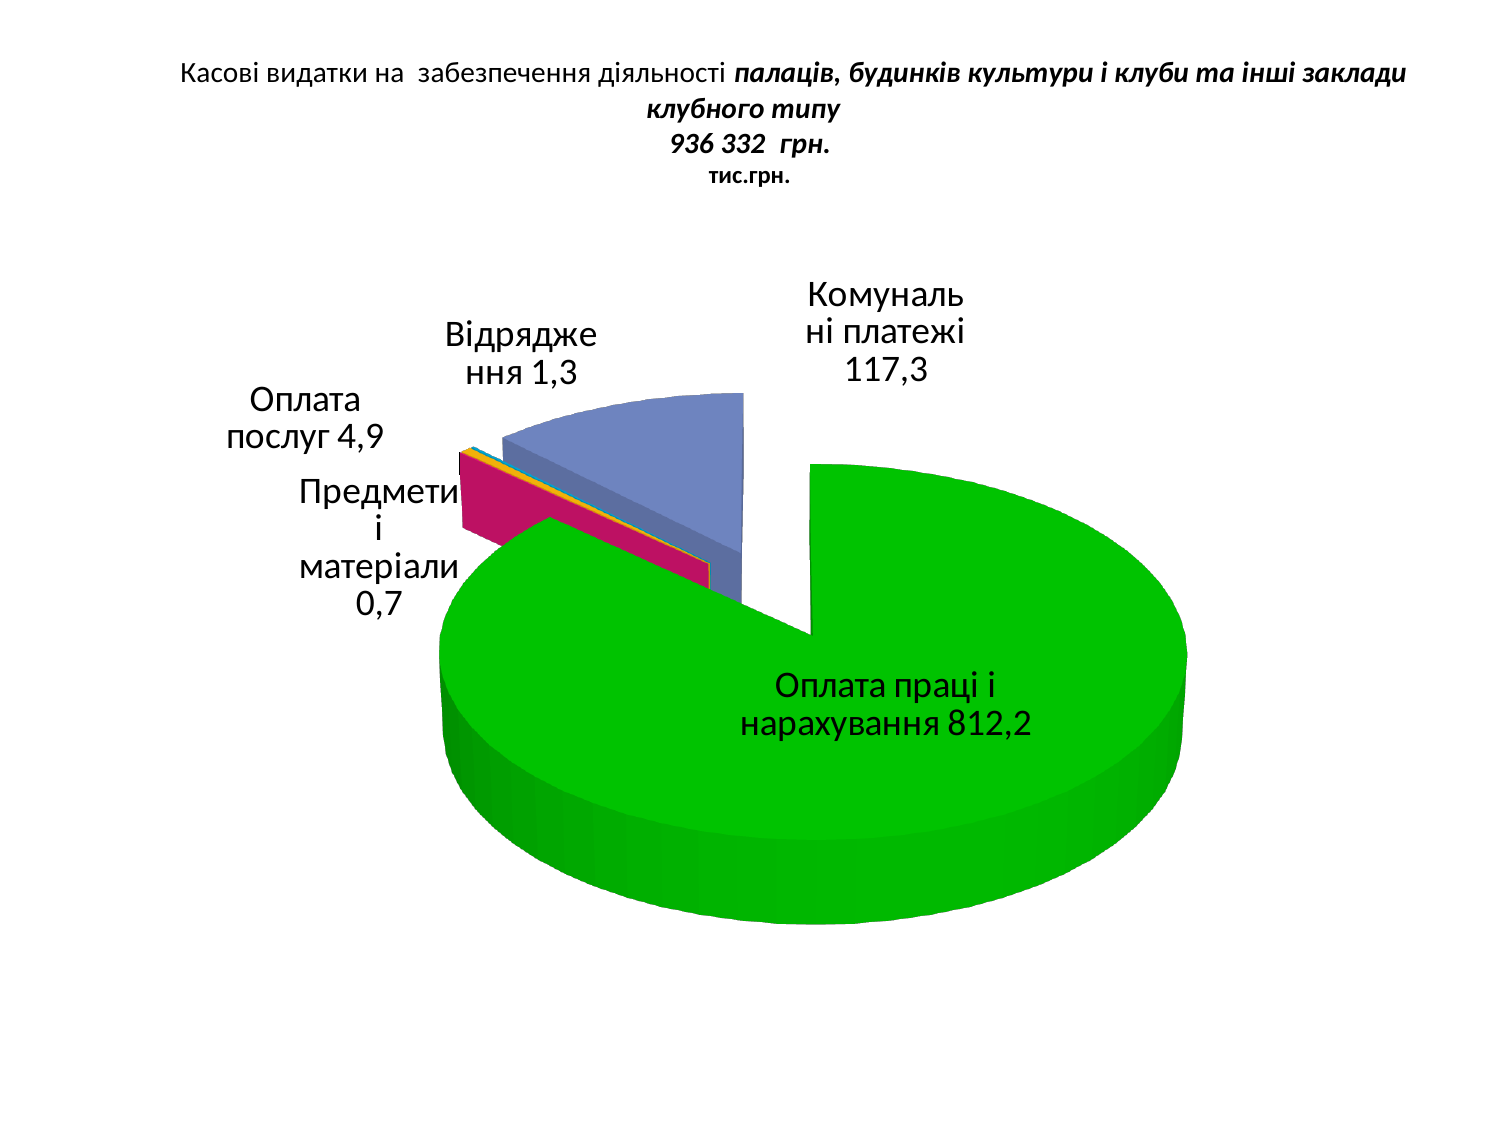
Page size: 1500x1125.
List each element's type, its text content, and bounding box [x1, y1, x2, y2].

chart [76, 231, 1427, 1083]
title Касові видатки на забезпечення діяльності палаців, будинків культури і клуби та інші заклади клубного типу 936 332 грн. тис.грн. [75, 45, 1425, 231]
